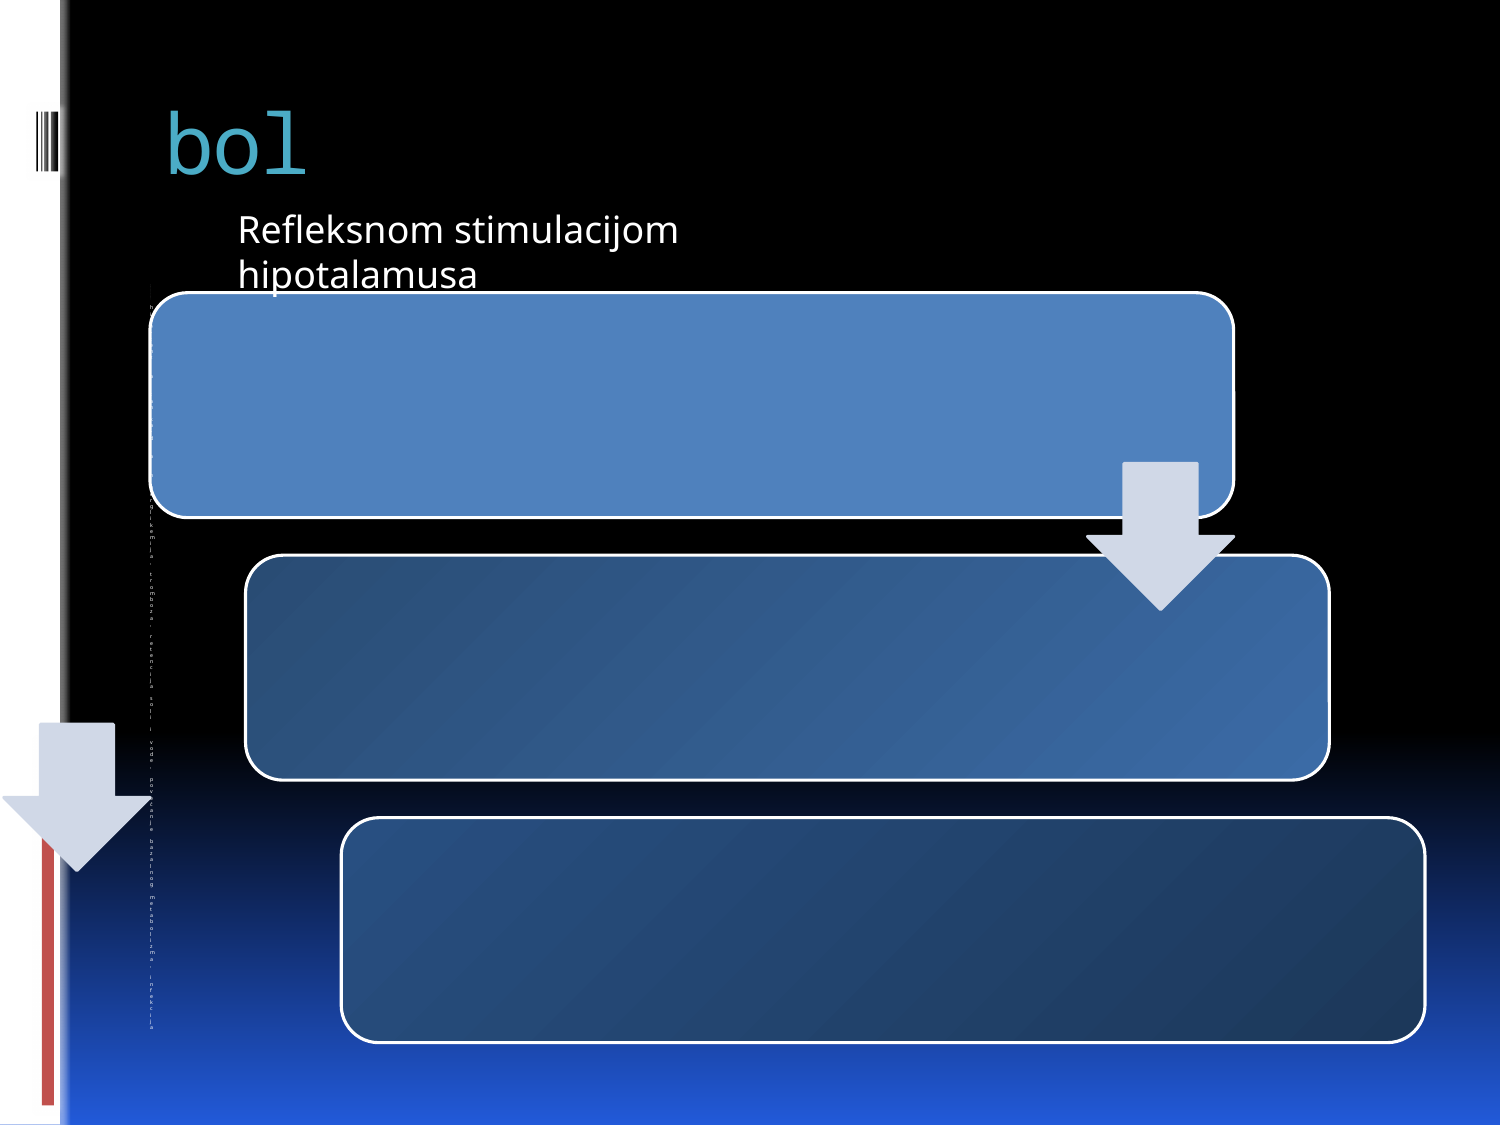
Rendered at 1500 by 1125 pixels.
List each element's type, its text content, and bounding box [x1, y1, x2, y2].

text_box Refleksnom stimulacijom hipotalamusa [222, 199, 927, 284]
title bol [150, 83, 1425, 234]
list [149, 292, 1426, 1044]
